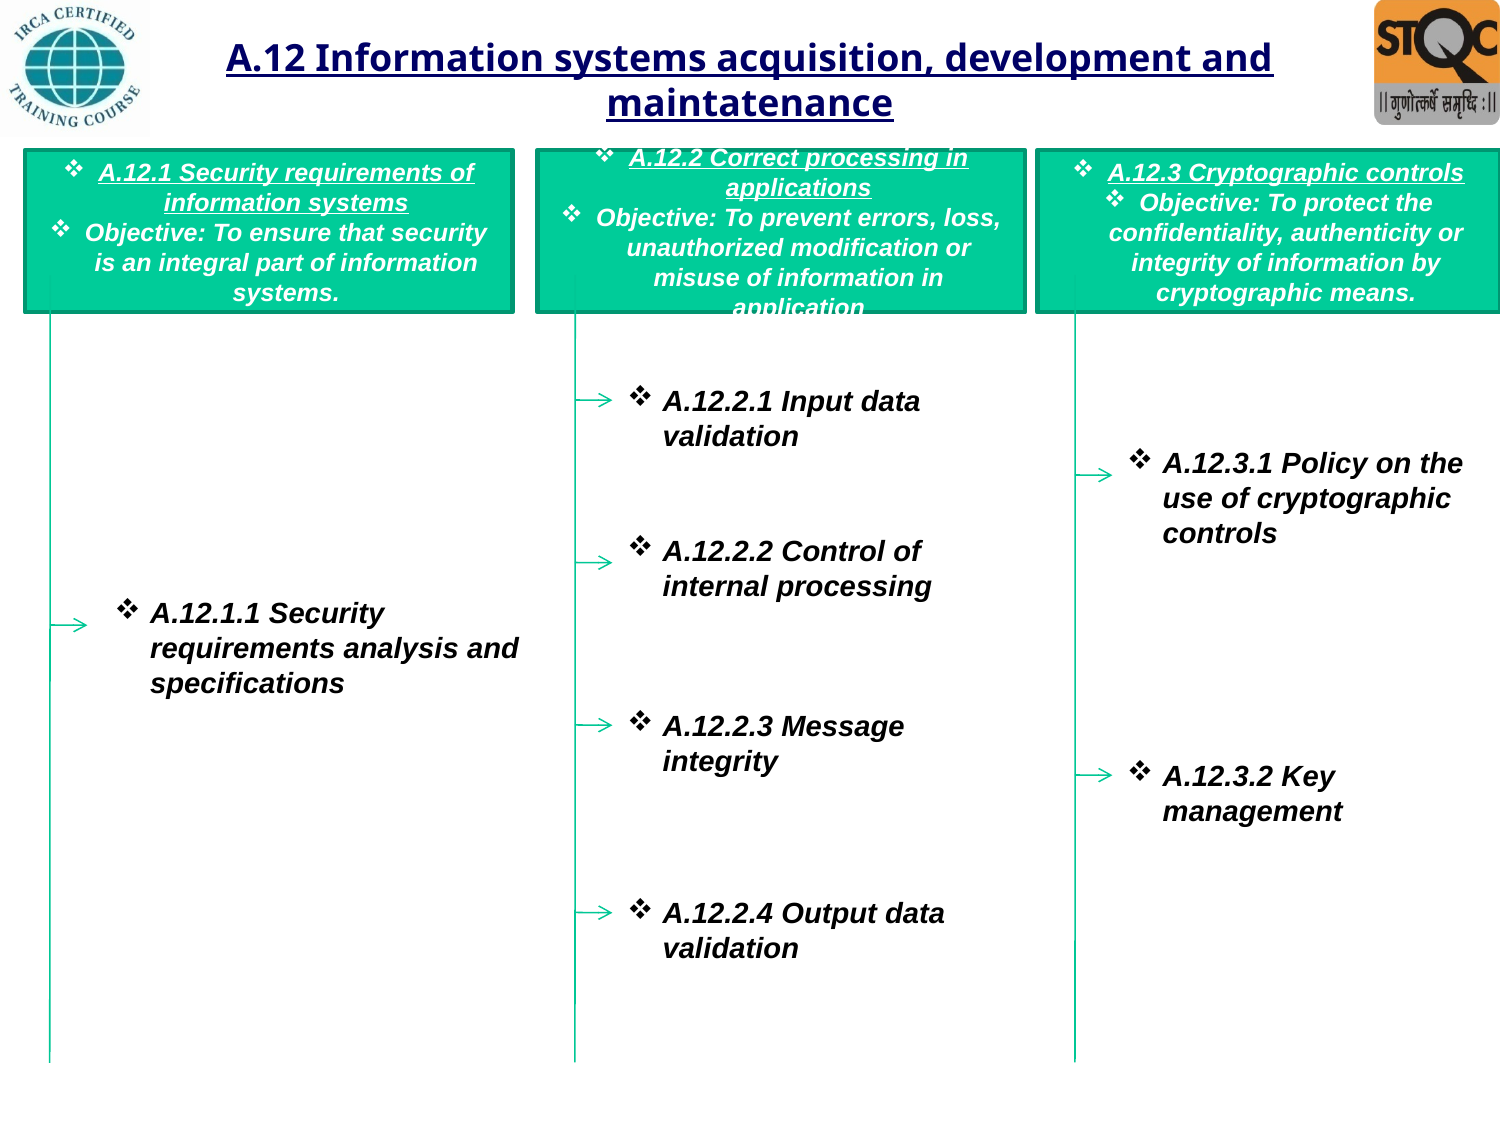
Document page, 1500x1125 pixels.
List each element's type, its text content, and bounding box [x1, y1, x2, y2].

text_box A.12.1.1 Security requirements analysis and specifications [99, 678, 538, 708]
text_box A.12.2.2 Control of internal processing [612, 524, 1025, 610]
text_box A.12.3.2 Key management [1112, 749, 1488, 835]
title A.12 Information systems acquisition, development and maintatenance [74, 44, 1426, 113]
picture [1374, 0, 1500, 125]
text_box A.12.3.1 Policy on the use of cryptographic controls [1112, 437, 1500, 558]
text_box A.12.3 Cryptographic controls Objective: To protect the confidentiality, authenticity or integrity of information by cryptographic means. [1035, 148, 1500, 314]
text_box A.12.2.1 Input data validation [612, 374, 1050, 460]
text_box A.12.2.3 Message integrity [612, 699, 1038, 785]
text_box A.12.2.4 Output data validation [612, 887, 1050, 973]
picture [0, 0, 150, 137]
text_box A.12.2 Correct processing in applications Objective: To prevent errors, loss, unauthorized modification or misuse of information in application [535, 148, 1027, 314]
text_box A.12.1.1 Security requirements analysis and specifications [99, 587, 538, 667]
text_box A.12.1 Security requirements of information systems Objective: To ensure that security is an integral part of information systems. [23, 148, 515, 314]
